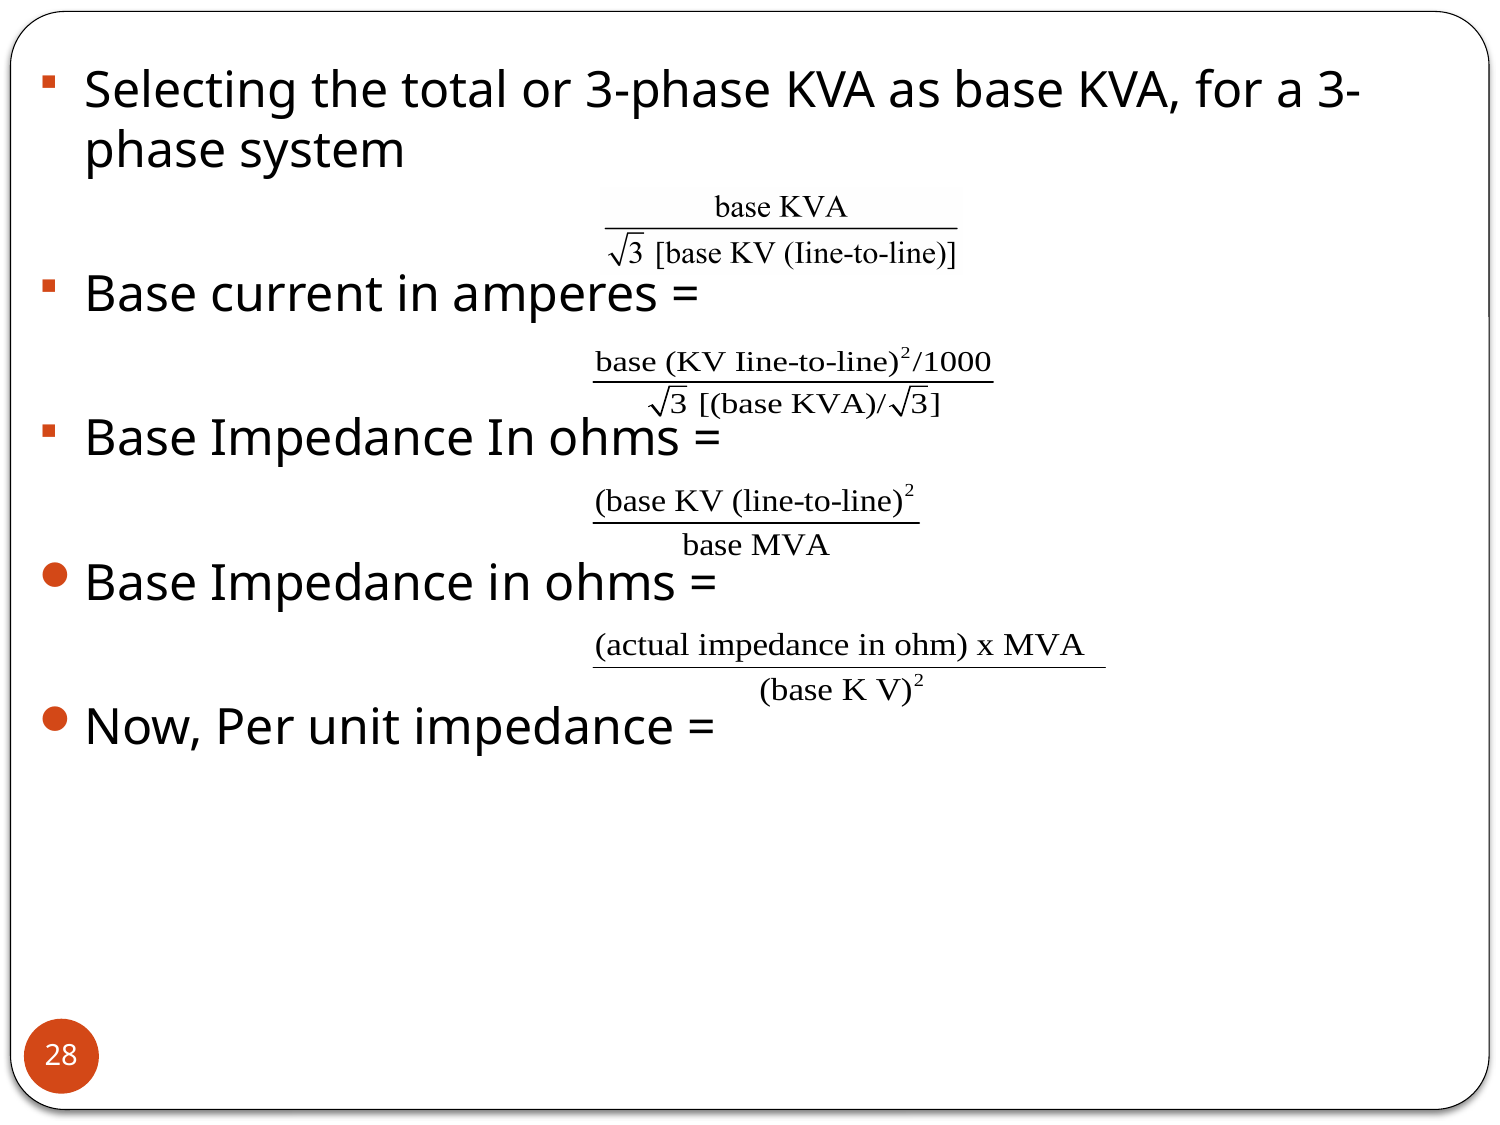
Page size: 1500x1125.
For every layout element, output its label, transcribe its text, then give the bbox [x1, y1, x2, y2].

list Selecting the total or 3-phase KVA as base KVA, for a 3-phase system Base current in amperes = Base Impedance In ohms = Base Impedance in ohms = Now, Per unit impedance = [24, 50, 1463, 1025]
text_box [587, 624, 1113, 713]
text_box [599, 187, 963, 276]
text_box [587, 338, 1001, 426]
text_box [587, 475, 926, 563]
slide_number 28 [23, 1025, 99, 1094]
